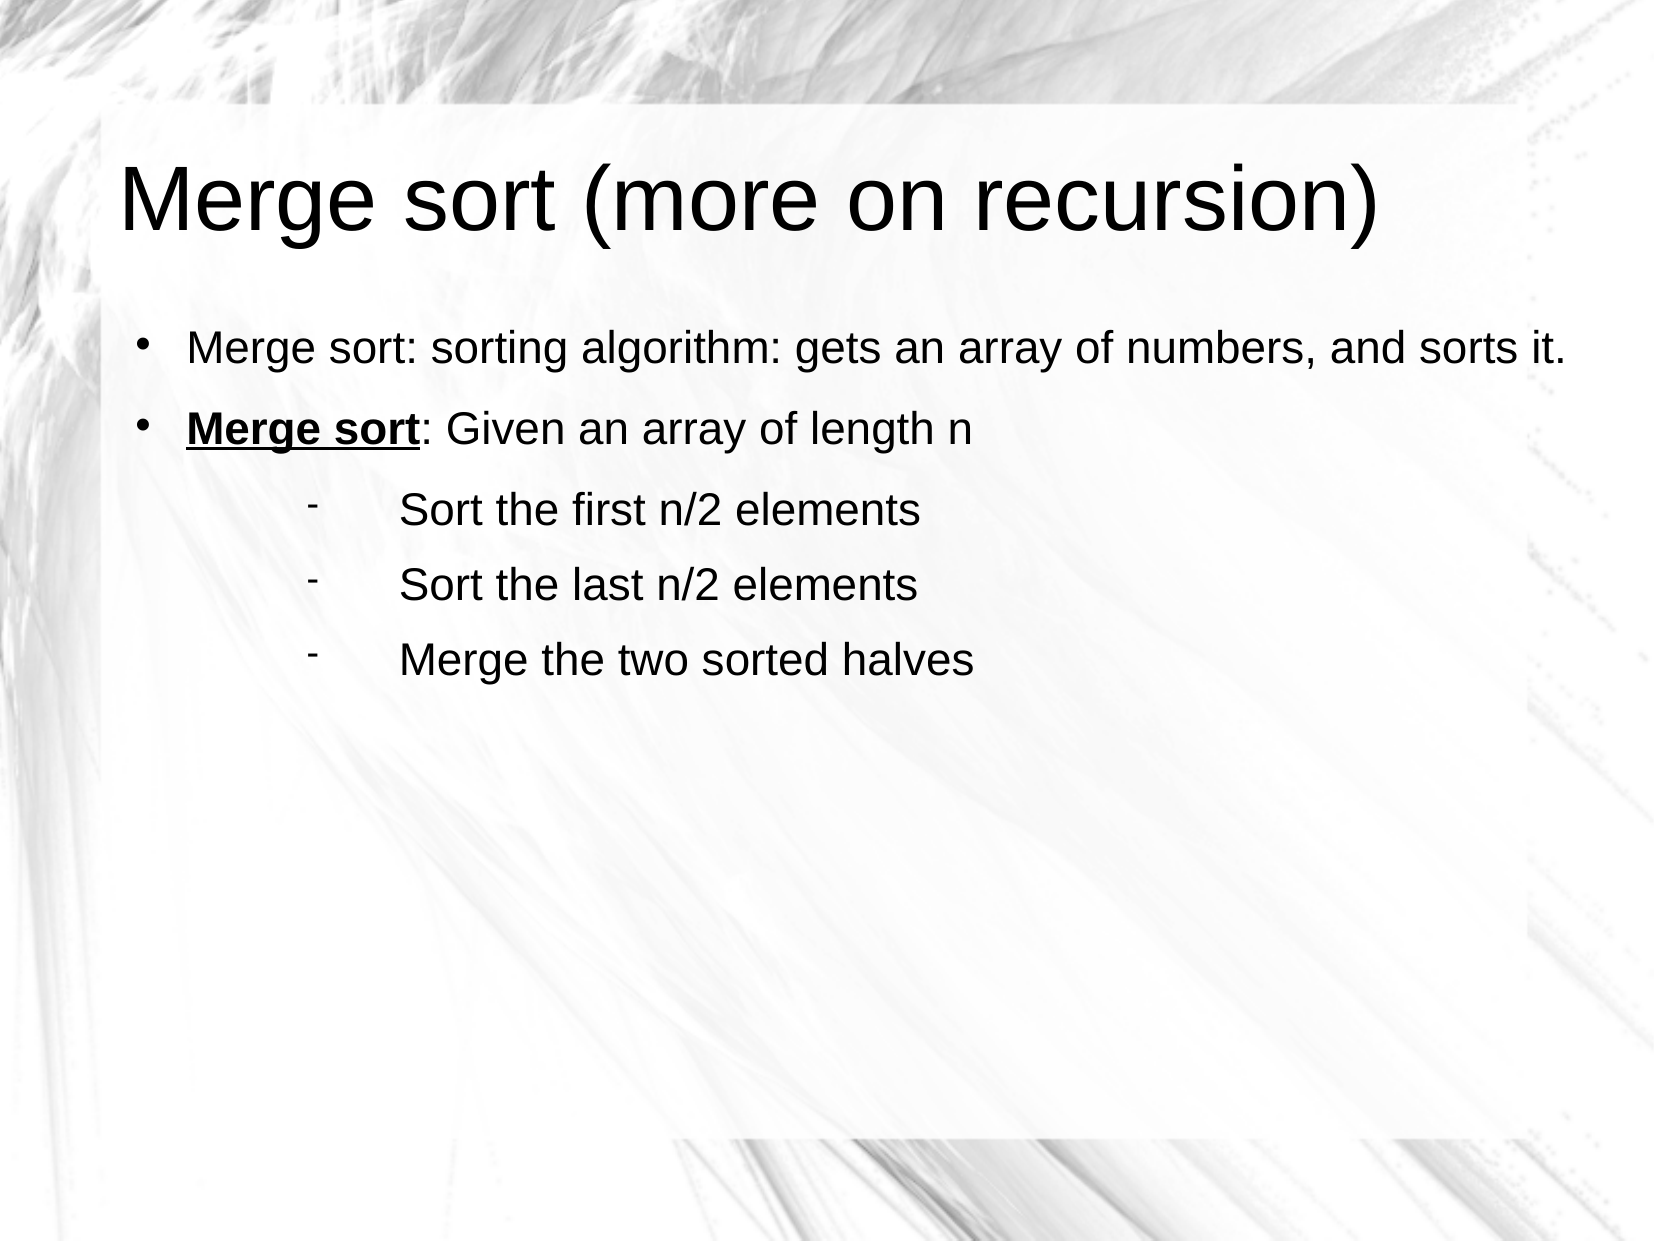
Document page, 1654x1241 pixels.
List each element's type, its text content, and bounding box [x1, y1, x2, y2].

picture [0, 0, 1654, 1241]
list Merge sort: sorting algorithm: gets an array of numbers, and sorts it. Merge sort: Given an array of length n Sort the first n/2 elements Sort the last n/2 elements Merge the two sorted halves [118, 319, 1571, 1180]
title Merge sort (more on recursion) [118, 93, 1506, 299]
